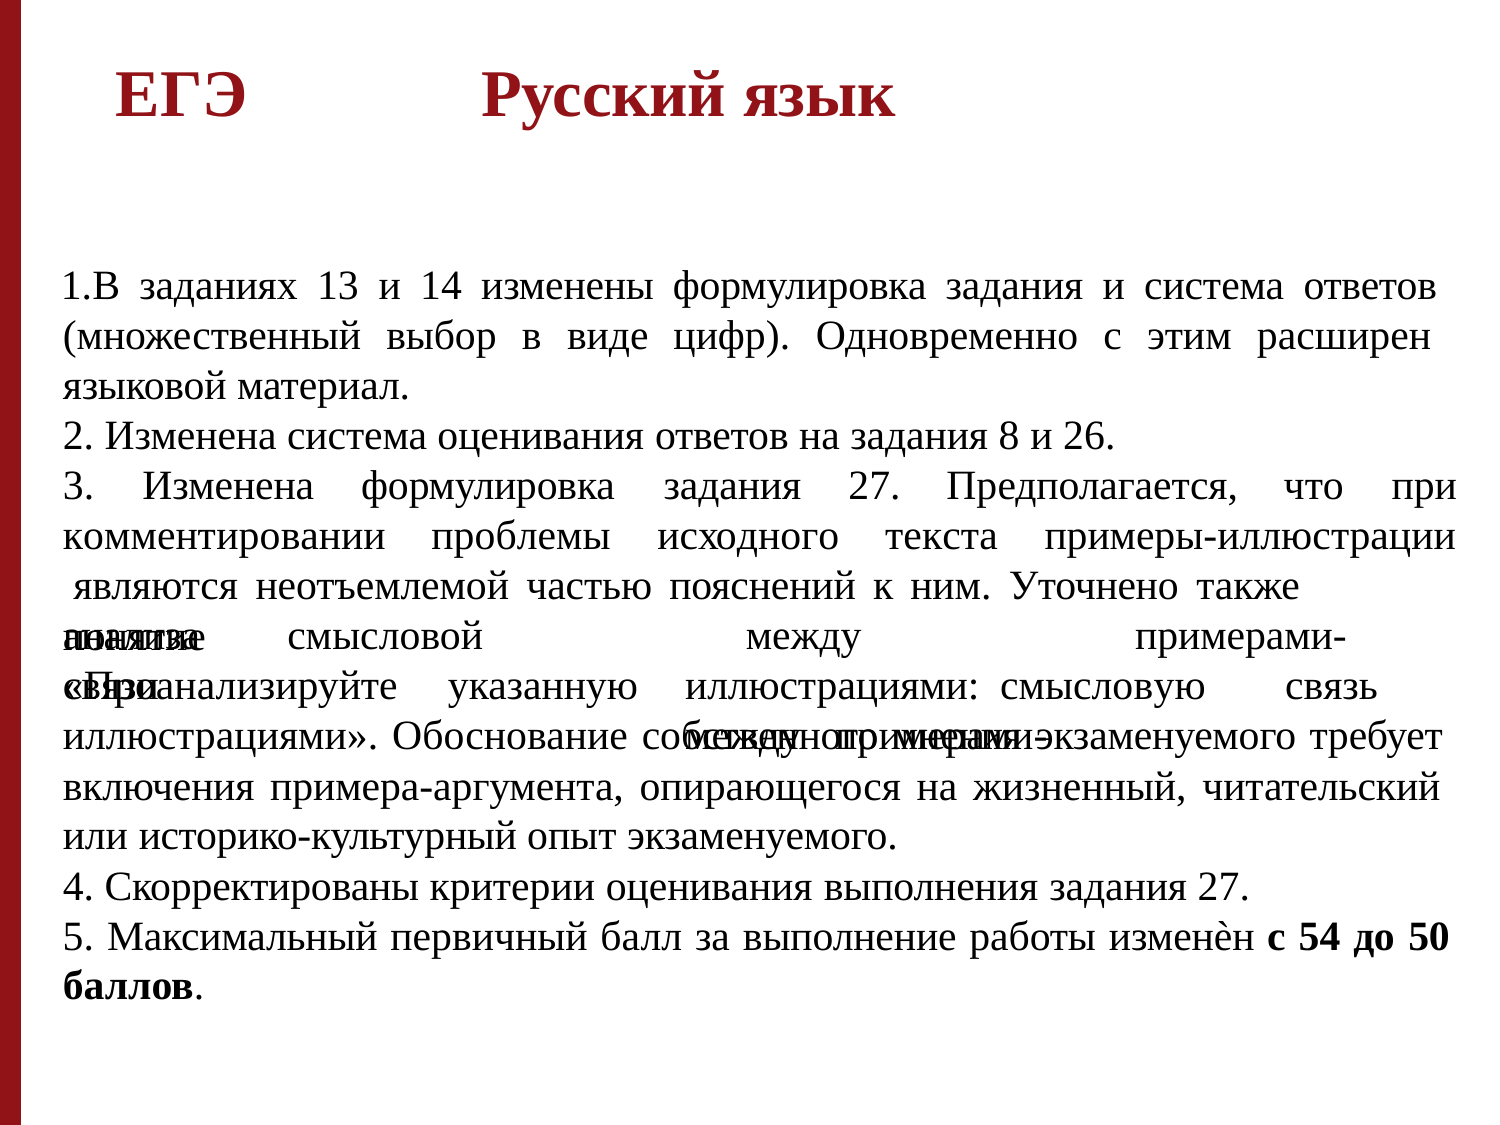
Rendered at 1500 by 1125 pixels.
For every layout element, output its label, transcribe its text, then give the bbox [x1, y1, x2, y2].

text_box иллюстрациями». Обоснование собственного мнения экзаменуемого требует включения примера-аргумента, опирающегося на жизненный, читательский или историко-культурный опыт экзаменуемого. Скорректированы критерии оценивания выполнения задания 27. Максимальный первичный балл за выполнение работы изменѐн с 54 до 50 баллов. [60, 706, 1457, 1009]
text_box что при [1281, 455, 1458, 509]
text_box Русский язык [479, 48, 901, 131]
title ЕГЭ [113, 48, 251, 239]
text_box между примерами-иллюстрациями: смысловую связь между примерами- [683, 605, 1458, 759]
text_box В заданиях 13 и 14 изменены формулировка задания и система ответов (множественный выбор в виде цифр). Одновременно с этим расширен языковой материал. Изменена система оценивания ответов на задания 8 и 26. [60, 255, 1457, 459]
text_box анализа смысловой связи [60, 606, 664, 706]
text_box 3. Изменена формулировка задания 27. Предполагается, [60, 455, 1240, 505]
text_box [0, 0, 22, 1125]
text_box «Проанализируйте указанную [60, 655, 639, 706]
text_box комментировании проблемы исходного текста примеры-иллюстрации являются неотъемлемой частью пояснений к ним. Уточнено также понятие [60, 505, 1457, 659]
